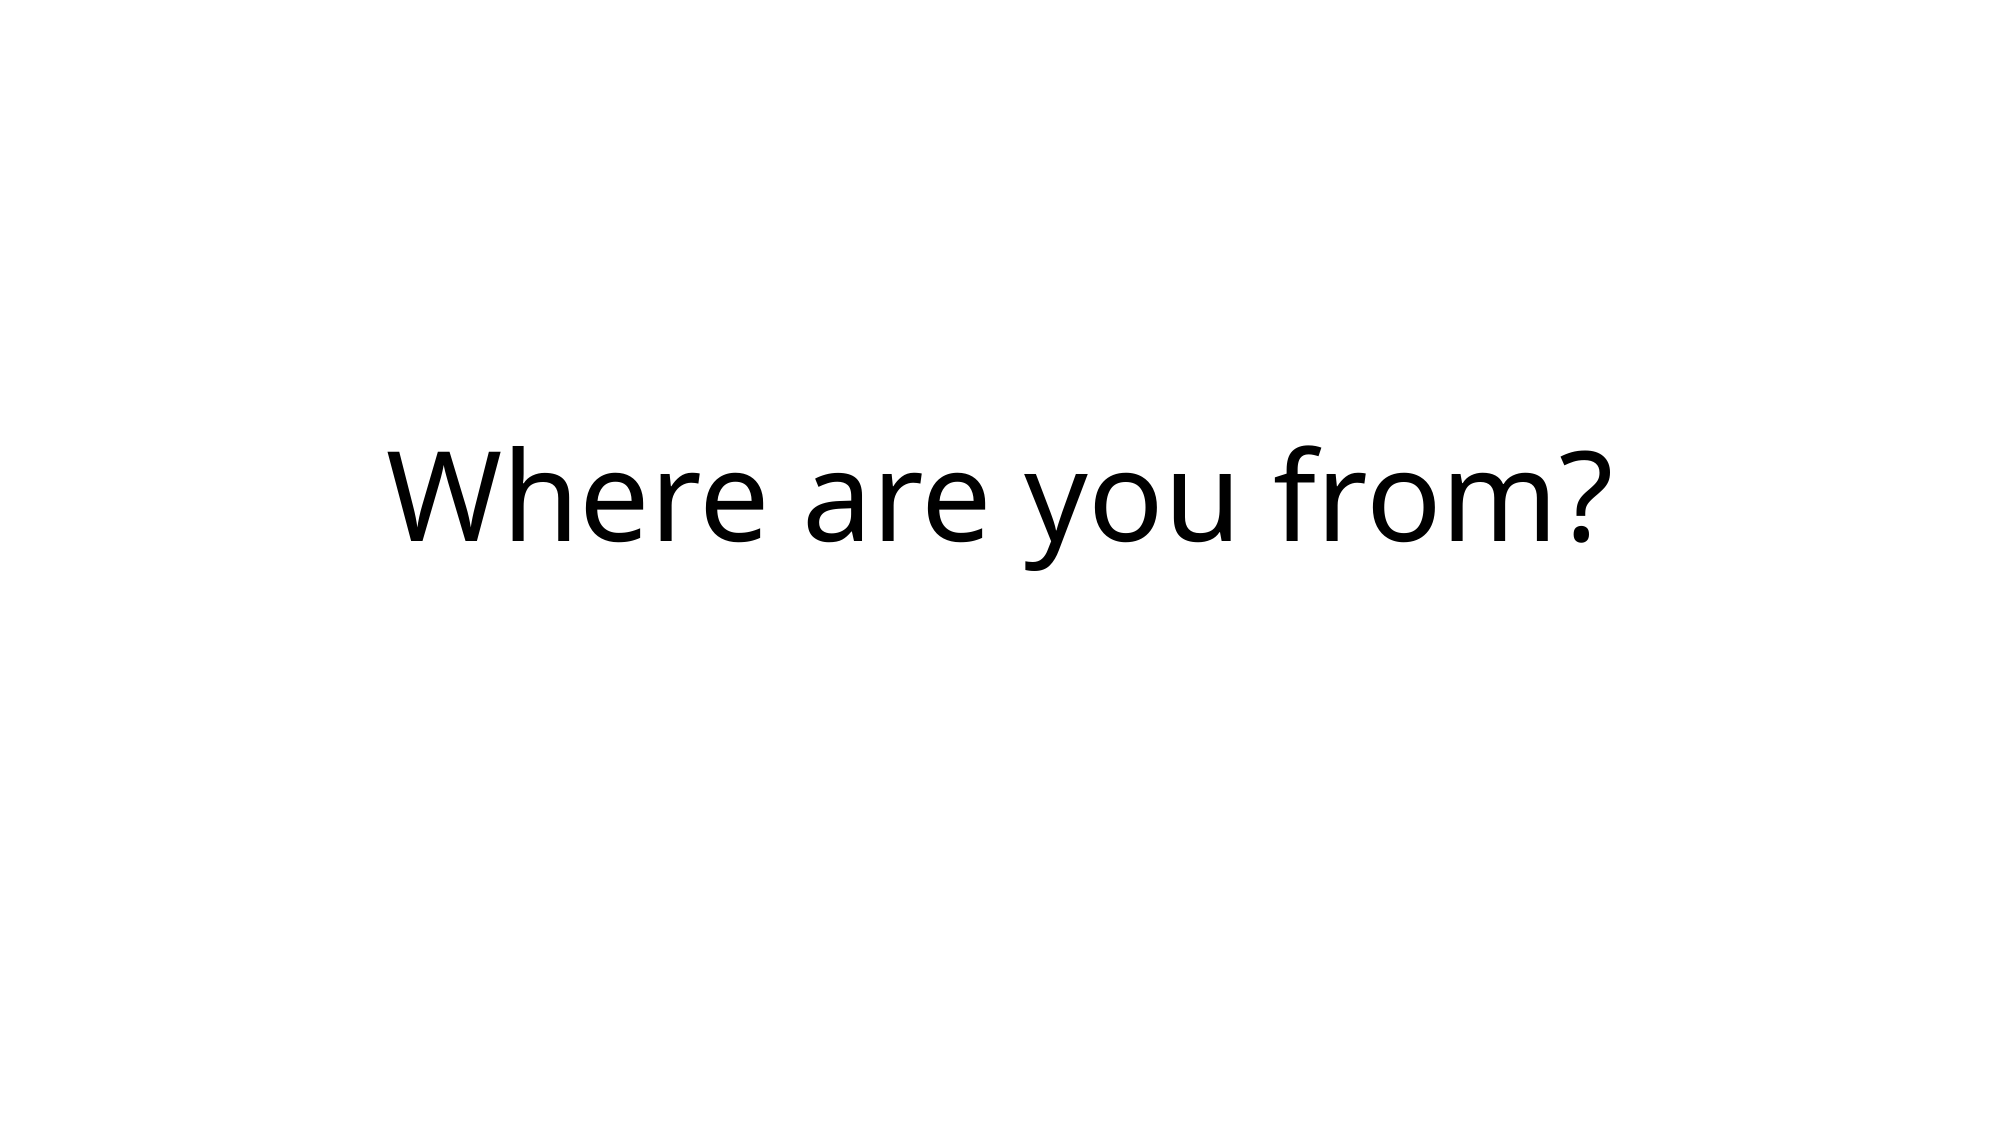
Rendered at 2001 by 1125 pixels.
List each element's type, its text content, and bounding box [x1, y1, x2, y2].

title Where are you from? [249, 184, 1750, 576]
